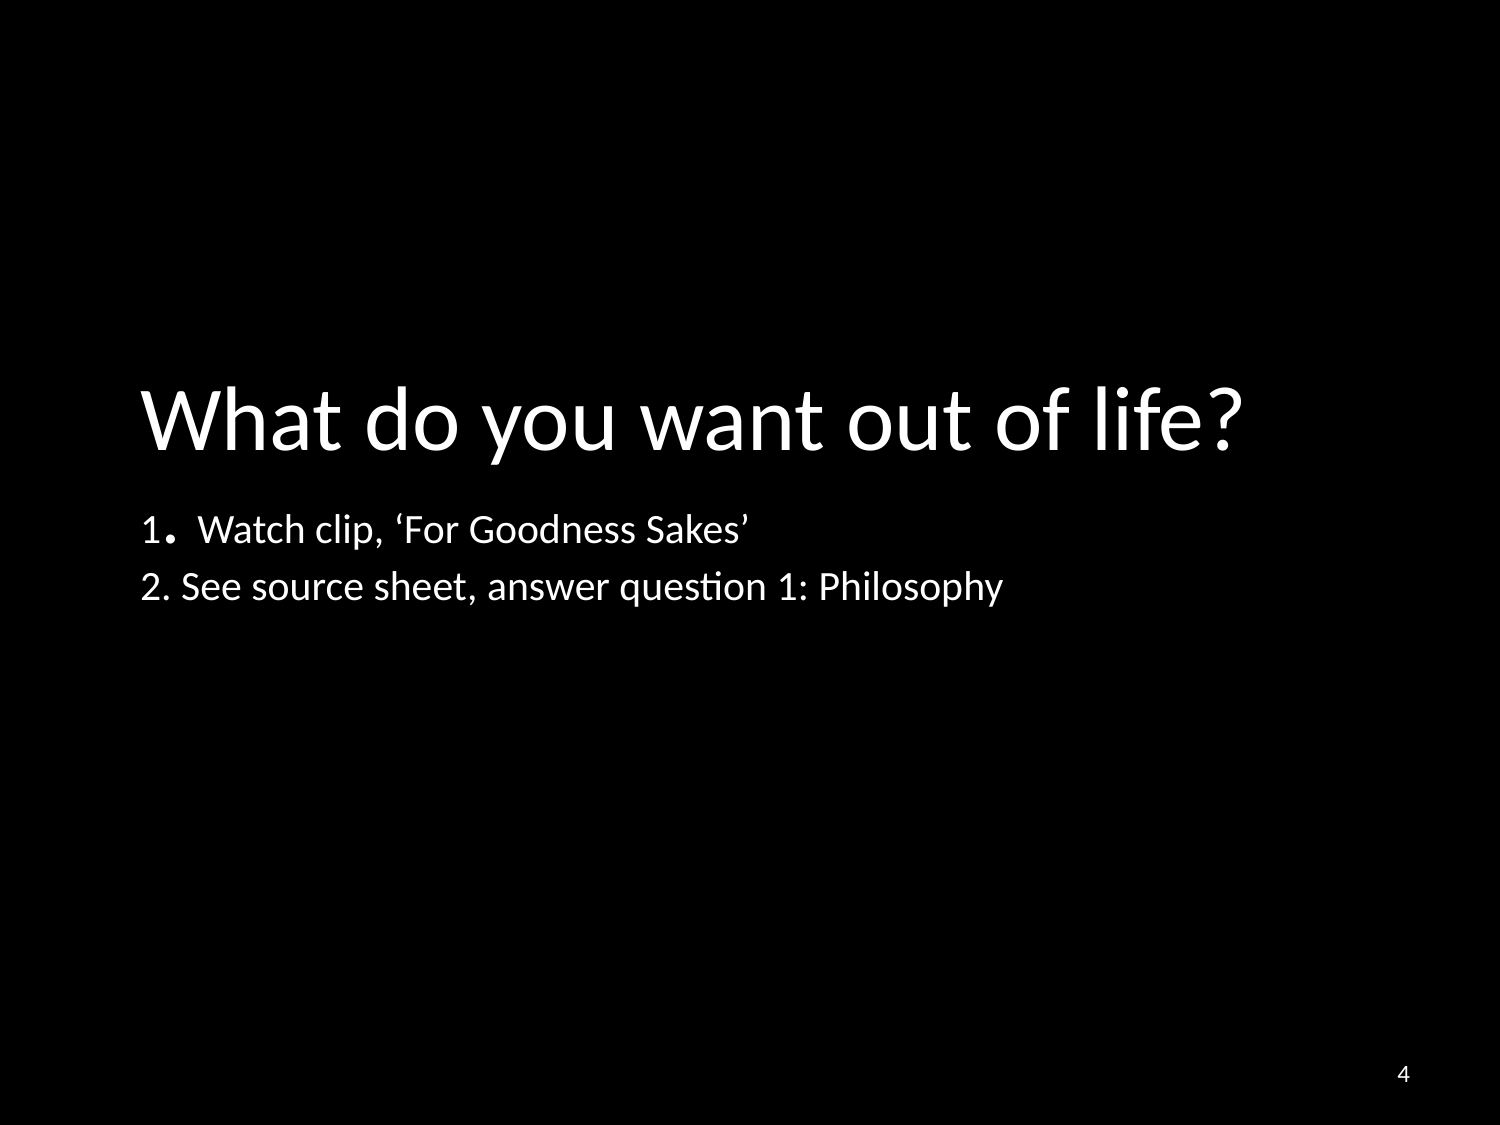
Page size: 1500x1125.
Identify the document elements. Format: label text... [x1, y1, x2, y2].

title What do you want out of life? 1. Watch clip, ‘For Goodness Sakes’ 2. See source sheet, answer question 1: Philosophy [124, 287, 1413, 751]
slide_number 4 [1074, 1042, 1425, 1103]
